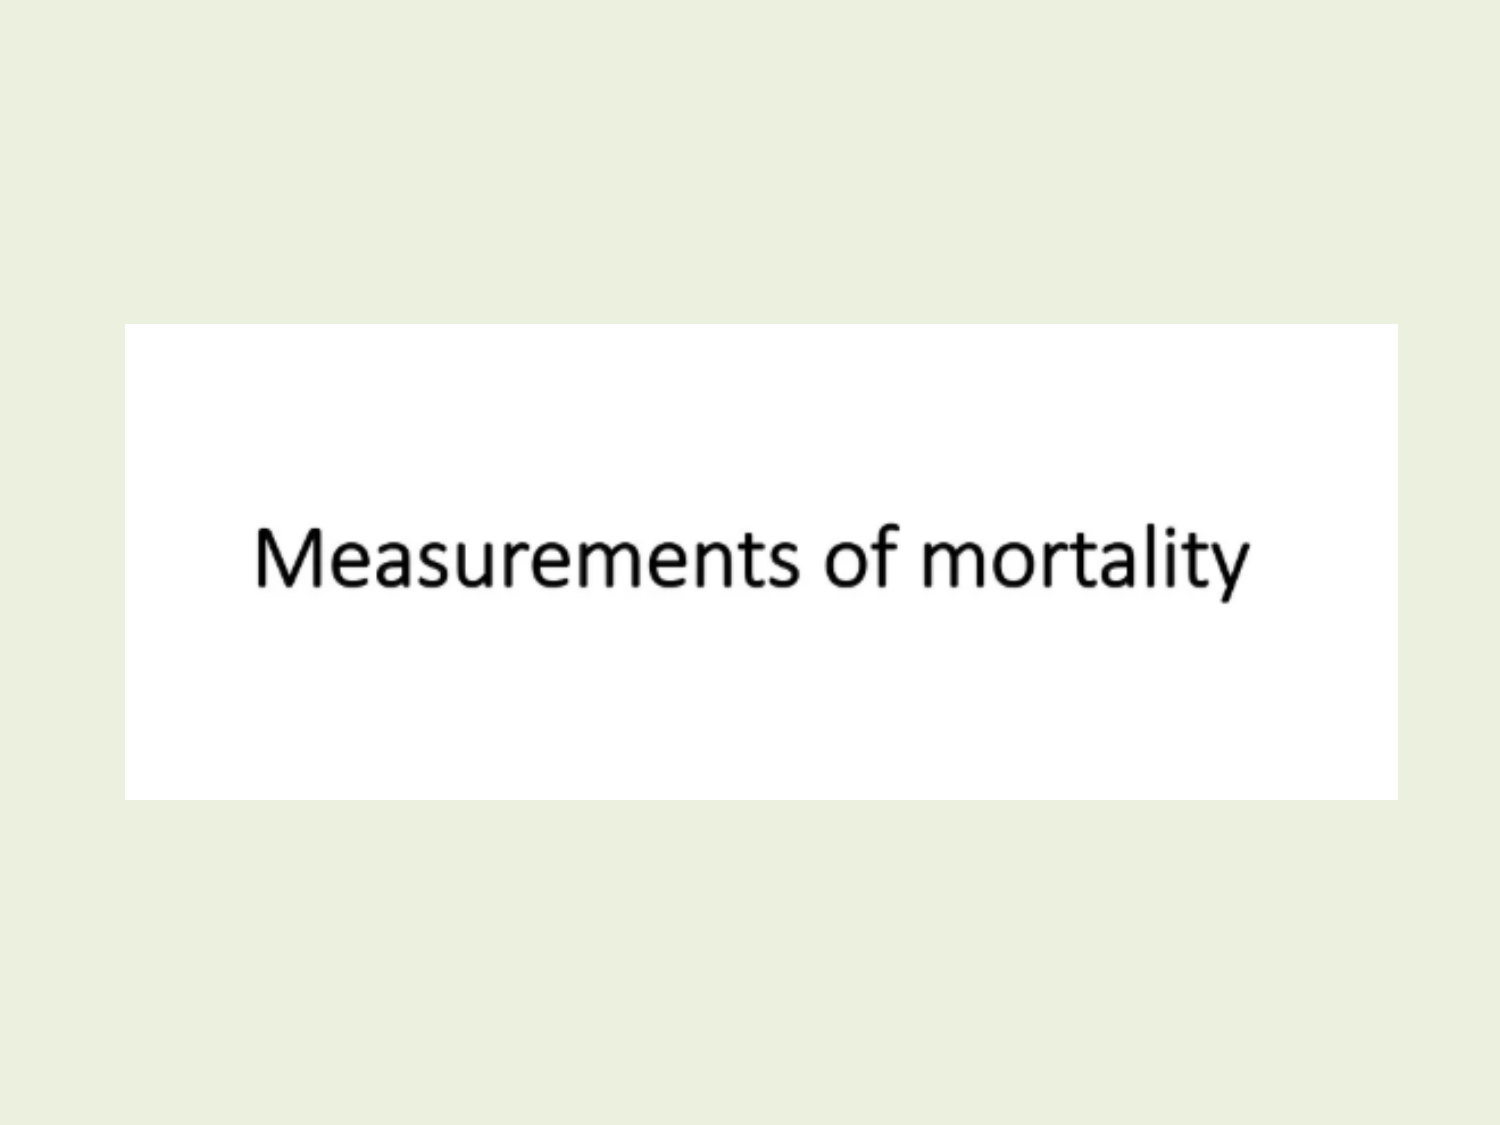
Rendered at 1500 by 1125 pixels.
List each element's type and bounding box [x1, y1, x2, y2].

list [124, 324, 1398, 801]
